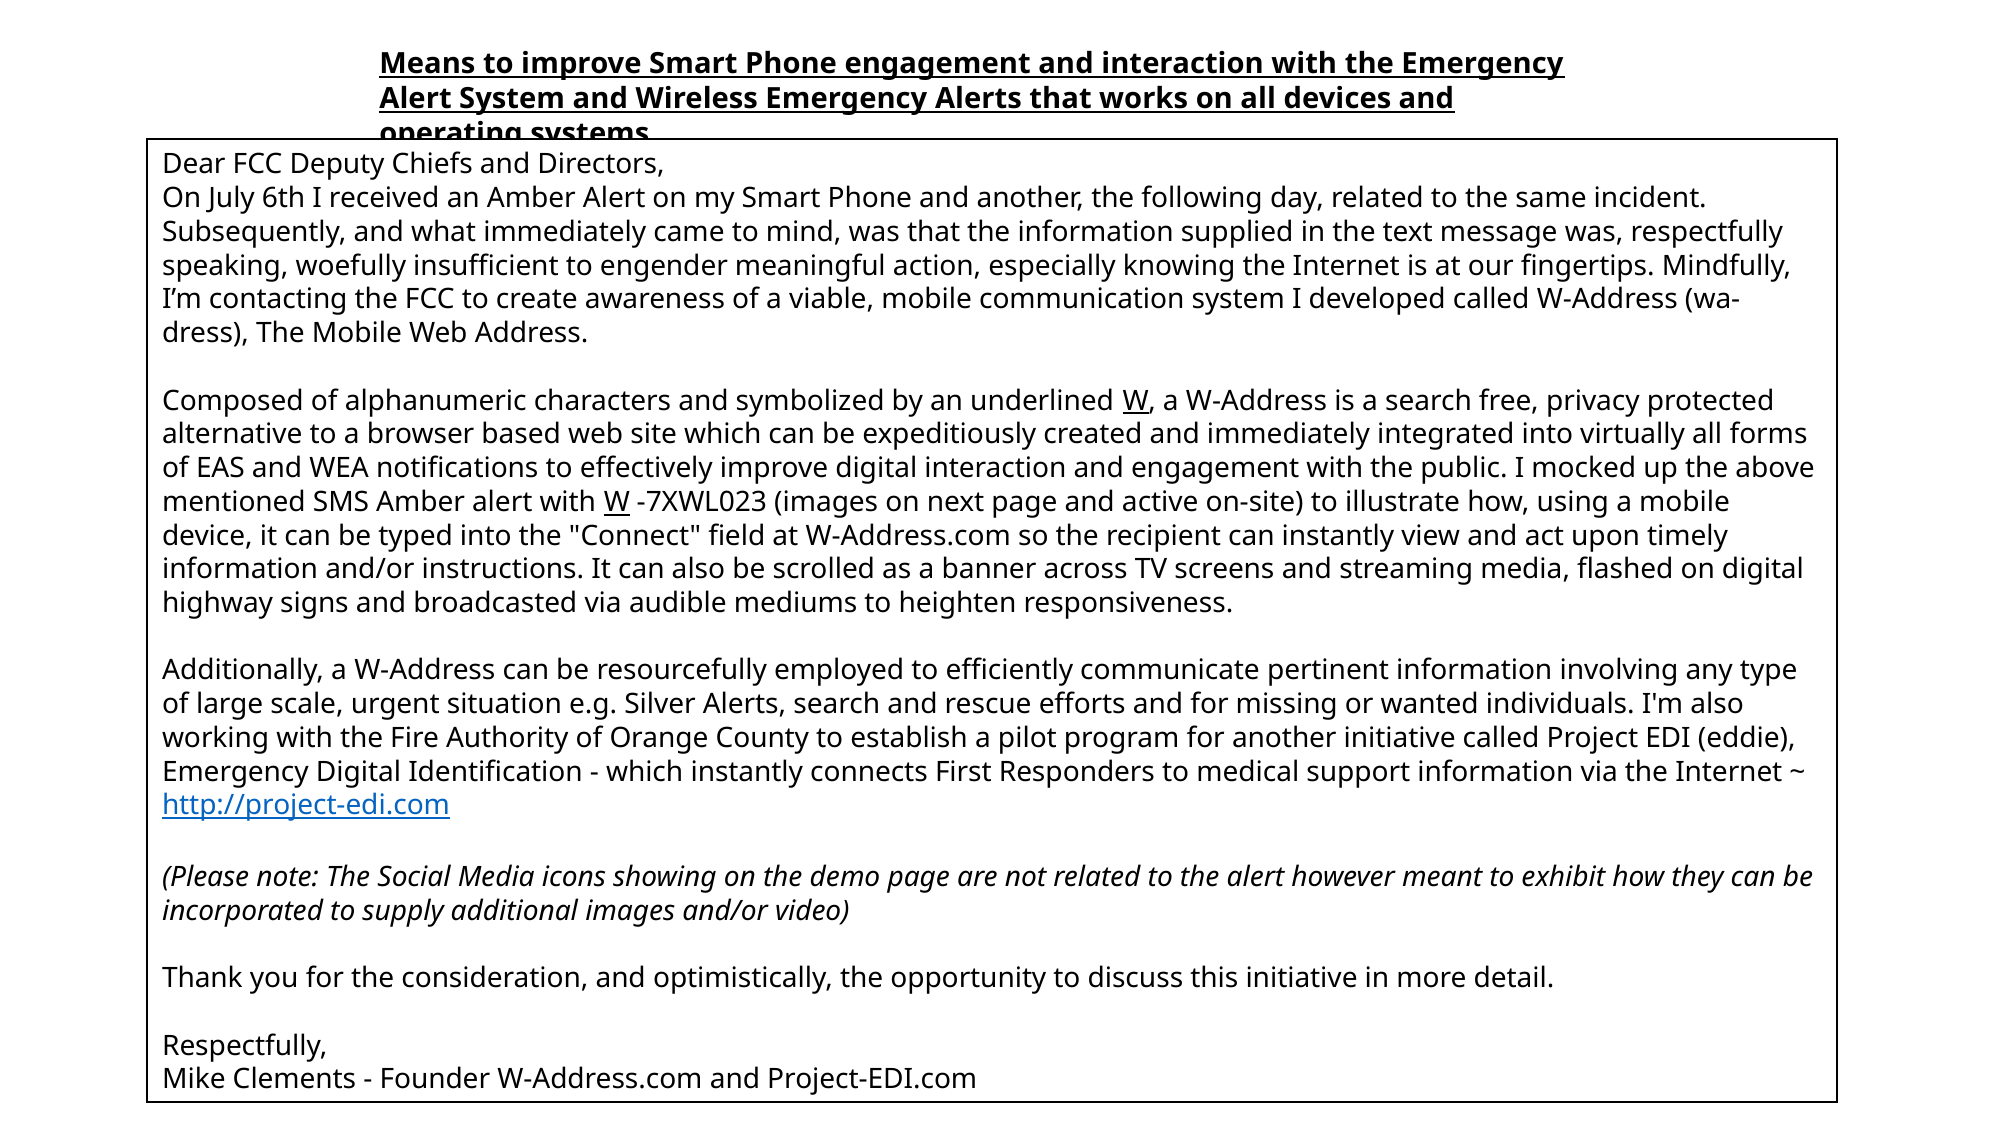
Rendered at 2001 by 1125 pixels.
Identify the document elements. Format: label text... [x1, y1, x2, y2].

text_box Means to improve Smart Phone engagement and interaction with the Emergency Alert System and Wireless Emergency Alerts that works on all devices and operating systems [364, 36, 1621, 138]
text_box Dear FCC Deputy Chiefs and Directors, On July 6th I received an Amber Alert on my Smart Phone and another, the following day, related to the same incident. Subsequently, and what immediately came to mind, was that the information supplied in the text message was, respectfully speaking, woefully insufficient to engender meaningful action, especially knowing the Internet is at our fingertips. Mindfully, I’m contacting the FCC to create awareness of a viable, mobile communication system I developed called W-Address (wa-dress), The Mobile Web Address. Composed of alphanumeric characters and symbolized by an underlined W, a W-Address is a search free, privacy protected alternative to a browser based web site which can be expeditiously created and immediately integrated into virtually all forms of EAS and WEA notifications to effectively improve digital interaction and engagement with the public. I mocked up the above mentioned SMS Amber alert with W -7XWL023 (images on next page and active on-site) to illustrate how, using a mobile device, it can be typed into the "Connect" field at W-Address.com so the recipient can instantly view and act upon timely information and/or instructions. It can also be scrolled as a banner across TV screens and streaming media, flashed on digital highway signs and broadcasted via audible mediums to heighten responsiveness. Additionally, a W-Address can be resourcefully employed to efficiently communicate pertinent information involving any type of large scale, urgent situation e.g. Silver Alerts, search and rescue efforts and for missing or wanted individuals. I'm also working with the Fire Authority of Orange County to establish a pilot program for another initiative called Project EDI (eddie), Emergency Digital Identification - which instantly connects First Responders to medical support information via the Internet ~ http://project-edi.com (Please note: The Social Media icons showing on the demo page are not related to the alert however meant to exhibit how they can be incorporated to supply additional images and/or video) Thank you for the consideration, and optimistically, the opportunity to discuss this initiative in more detail. Respectfully, Mike Clements - Founder W-Address.com and Project-EDI.com [146, 138, 1838, 1103]
